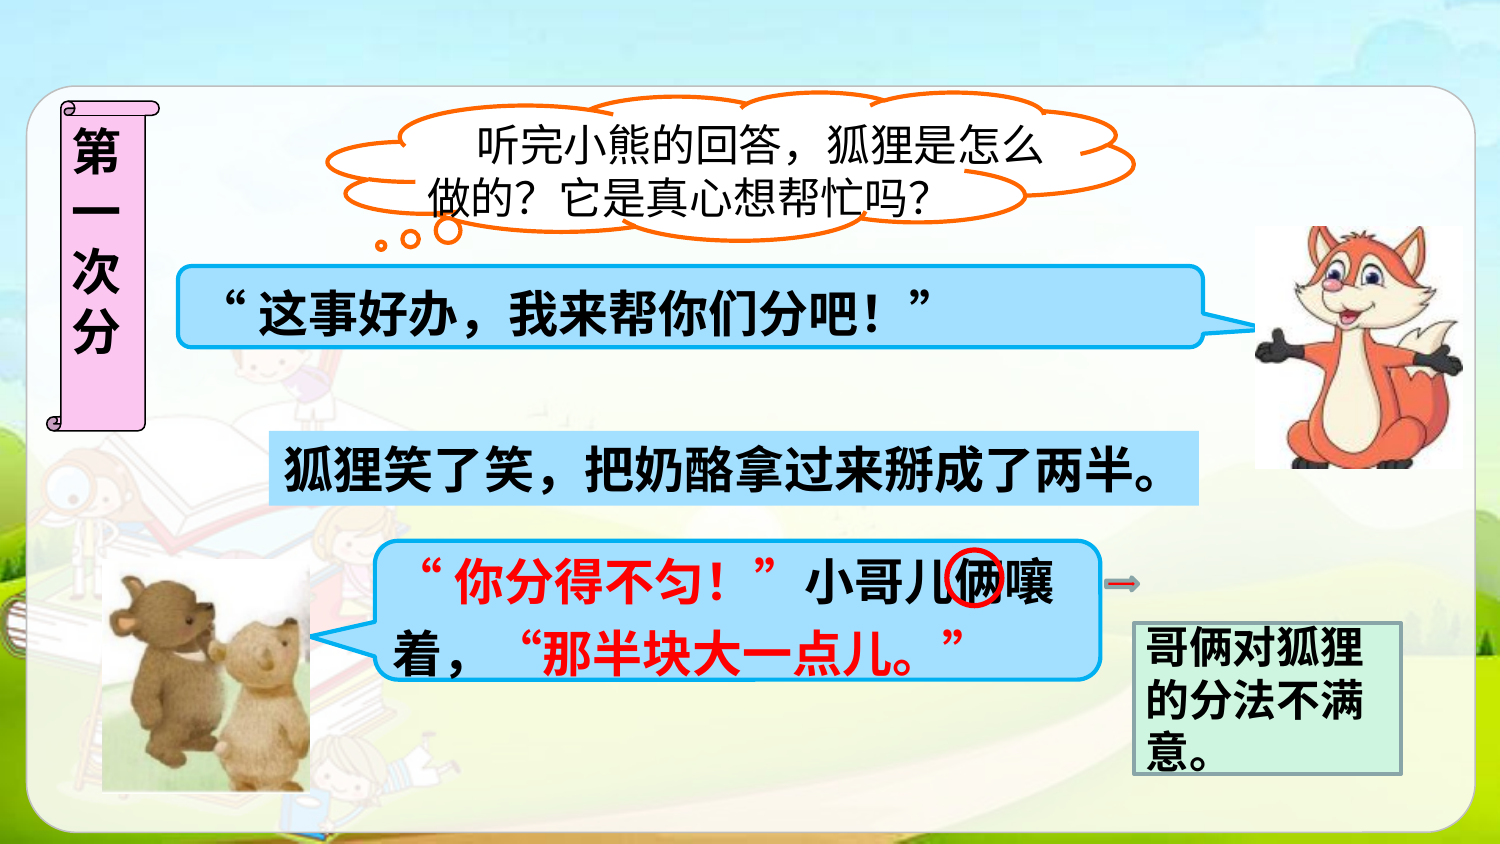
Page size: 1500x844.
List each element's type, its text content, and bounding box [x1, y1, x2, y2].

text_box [327, 91, 1134, 241]
text_box [944, 547, 1005, 608]
text_box [1104, 575, 1141, 593]
text_box 第一次分 [46, 101, 160, 431]
picture [0, 0, 1500, 844]
text_box 狐狸笑了笑，把奶酪拿过来掰成了两半。 [268, 430, 1199, 506]
text_box 哥俩对狐狸的分法不满意。 [1132, 621, 1403, 776]
text_box “你分得不匀！”小哥儿俩嚷着，“那半块大一点儿。” [313, 538, 1103, 682]
text_box “这事好办，我来帮你们分吧！” [175, 263, 1249, 350]
